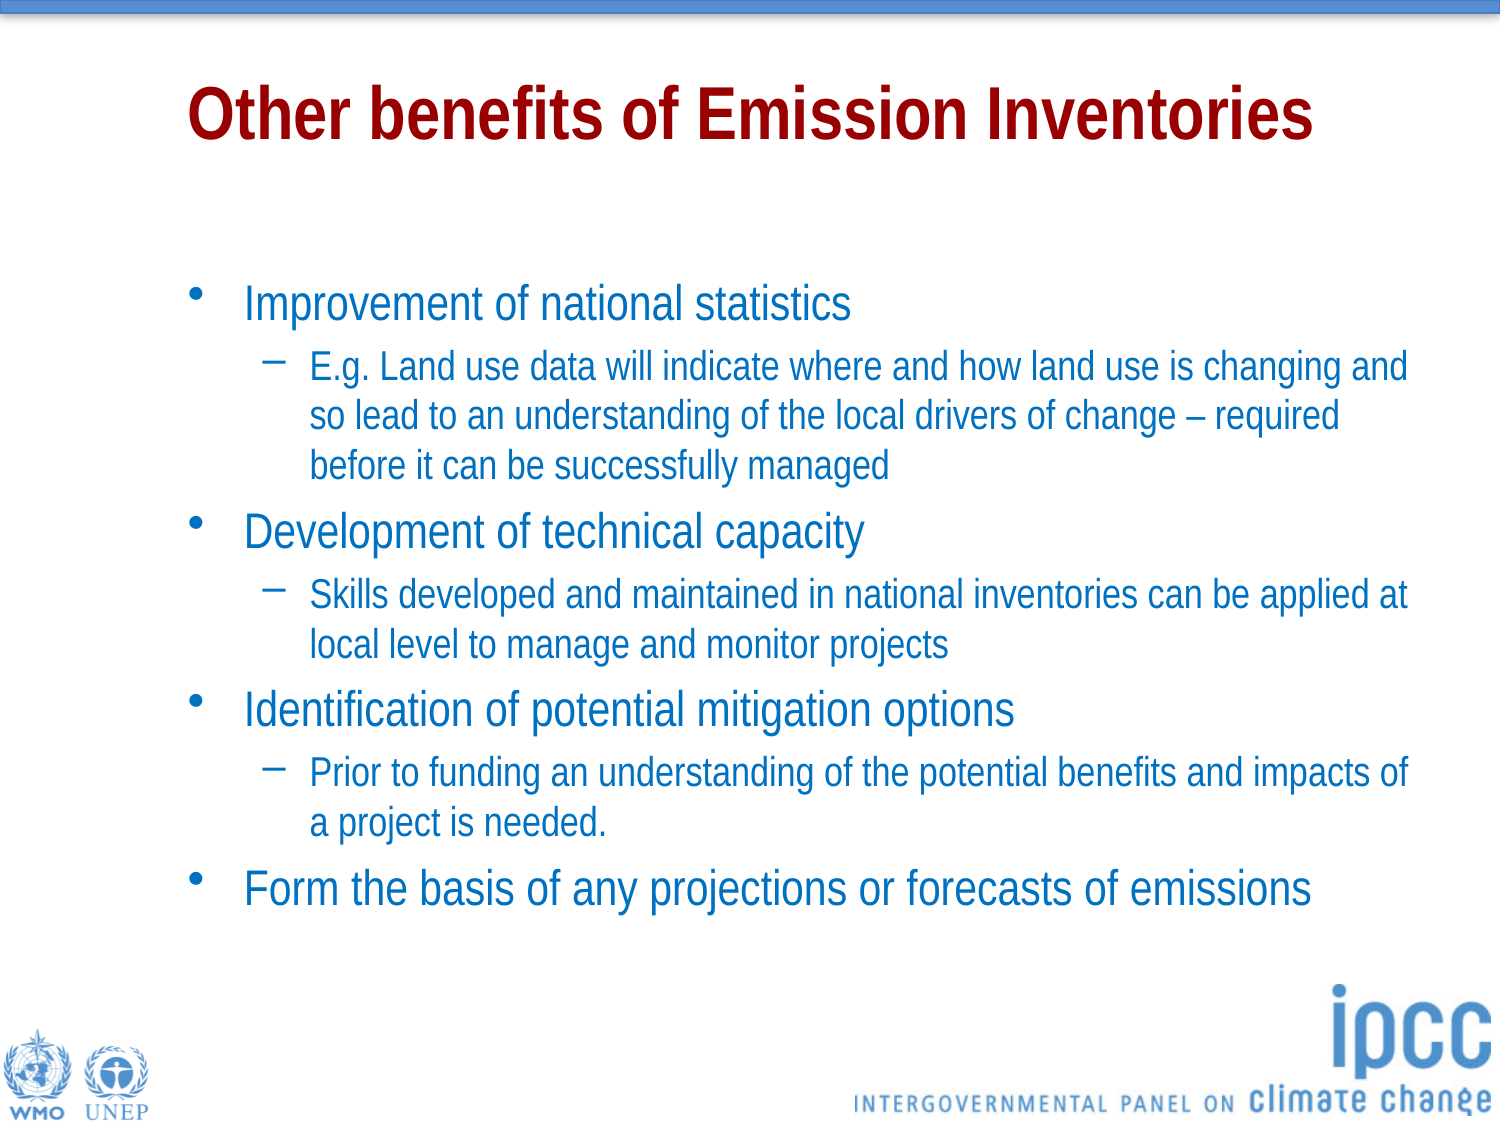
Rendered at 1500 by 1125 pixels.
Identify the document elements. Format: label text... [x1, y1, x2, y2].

picture [855, 984, 1491, 1116]
list Improvement of national statistics E.g. Land use data will indicate where and how land use is changing and so lead to an understanding of the local drivers of change – required before it can be successfully managed Development of technical capacity Skills developed and maintained in national inventories can be applied at local level to manage and monitor projects Identification of potential mitigation options Prior to funding an understanding of the potential benefits and impacts of a project is needed. Form the basis of any projections or forecasts of emissions [172, 262, 1426, 1006]
picture [0, 1027, 153, 1125]
title Other benefits of Emission Inventories [172, 26, 1473, 193]
